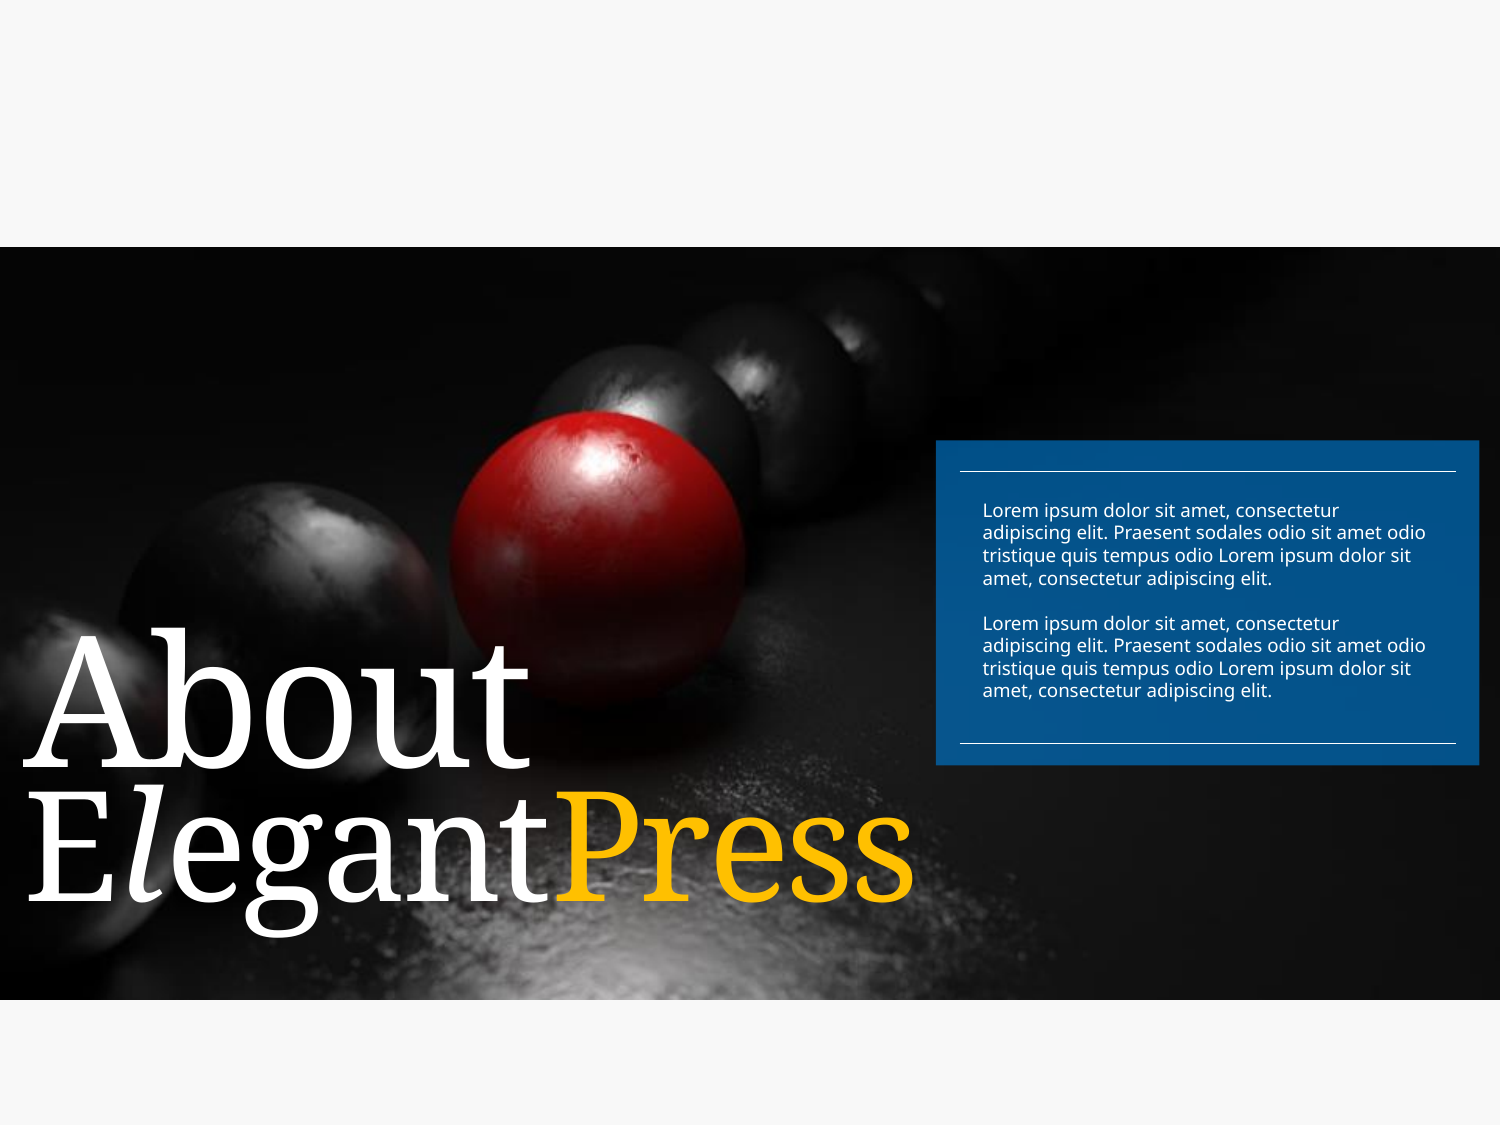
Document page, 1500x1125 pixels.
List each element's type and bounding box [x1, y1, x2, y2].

text_box [0, 247, 1500, 1000]
